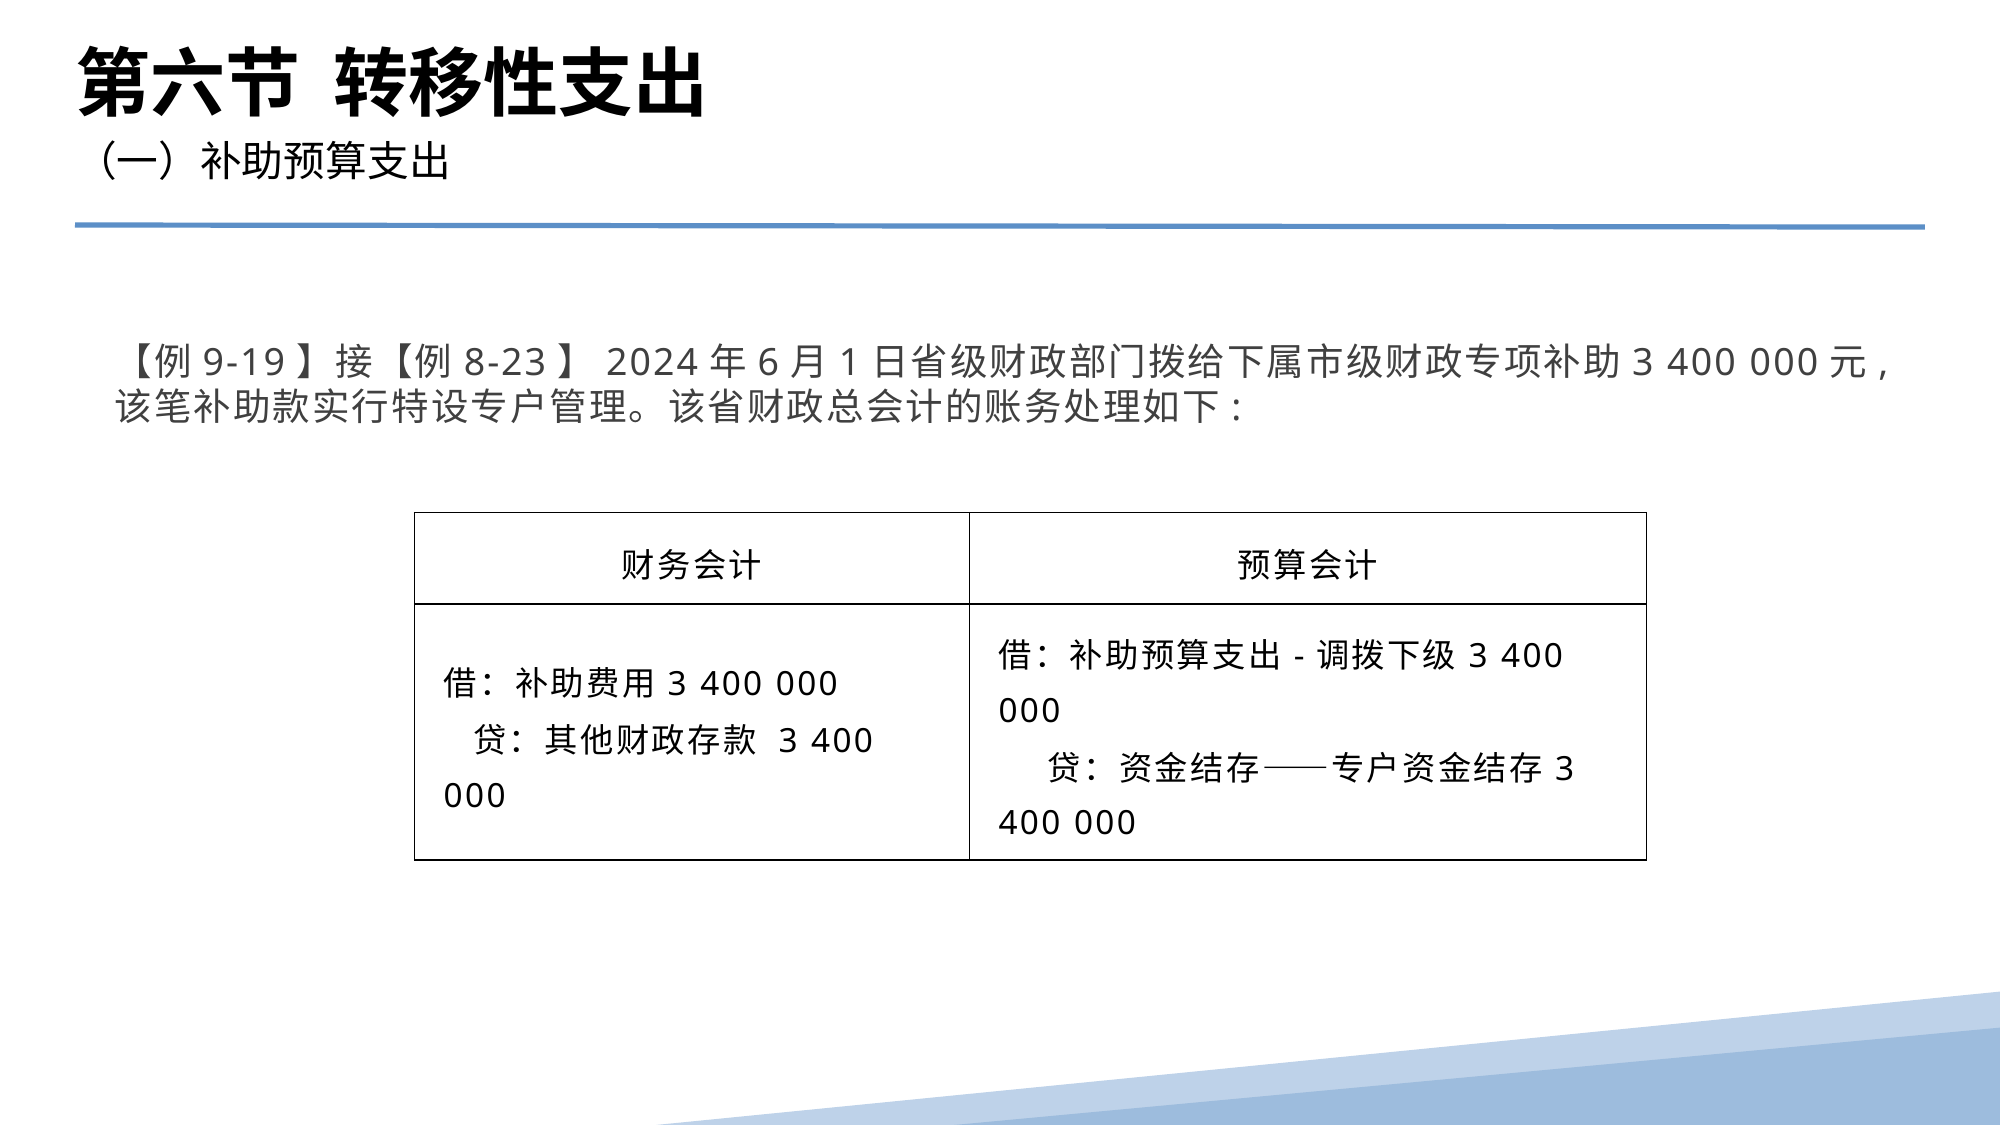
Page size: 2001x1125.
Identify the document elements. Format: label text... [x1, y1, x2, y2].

table_header 预算会计 [970, 513, 1646, 603]
table_cell 借：补助预算支出-调拨下级3 400 000 贷：资金结存——专户资金结存3 400 000 [970, 605, 1646, 859]
table_header 财务会计 [415, 513, 969, 603]
text_box （一）补助预算支出 [75, 124, 1925, 200]
table_cell 借：补助费用3 400 000 贷：其他财政存款 3 400 000 [415, 605, 969, 859]
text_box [74, 224, 1925, 228]
text_box 【例9-19】接【例8-23】2024年6月1日省级财政部门拨给下属市级财政专项补助3 400 000元,该笔补助款实行特设专户管理。该省财政总会计的账务处理如下: [104, 328, 1925, 492]
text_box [656, 991, 2000, 1125]
text_box 第六节 转移性支出 [75, 24, 1925, 124]
